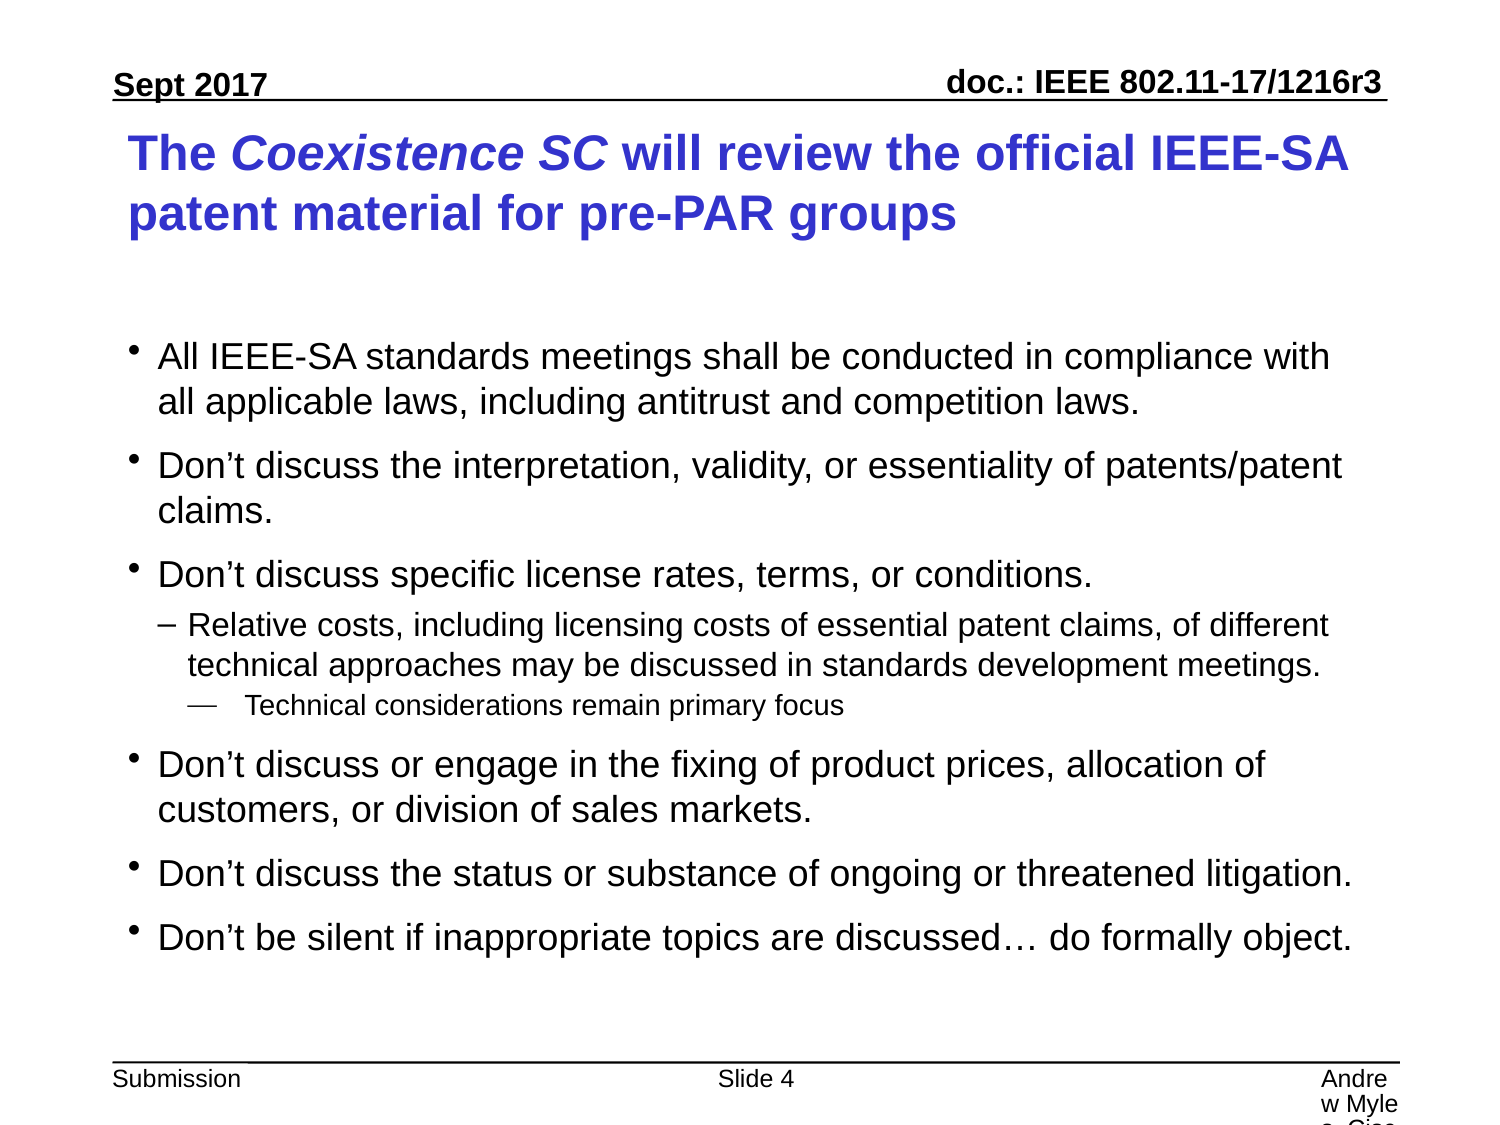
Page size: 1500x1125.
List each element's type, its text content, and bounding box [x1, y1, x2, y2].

title The Coexistence SC will review the official IEEE-SA patent material for pre-PAR groups [112, 112, 1388, 288]
footer Andrew Myles, Cisco [1320, 1061, 1402, 1093]
list All IEEE-SA standards meetings shall be conducted in compliance with all applicable laws, including antitrust and competition laws. Don’t discuss the interpretation, validity, or essentiality of patents/patent claims. Don’t discuss specific license rates, terms, or conditions. Relative costs, including licensing costs of essential patent claims, of different technical approaches may be discussed in standards development meetings. Technical considerations remain primary focus Don’t discuss or engage in the fixing of product prices, allocation of customers, or division of sales markets. Don’t discuss the status or substance of ongoing or threatened litigation. Don’t be silent if inappropriate topics are discussed… do formally object. [112, 324, 1388, 1000]
slide_number Slide 4 [709, 1061, 803, 1093]
